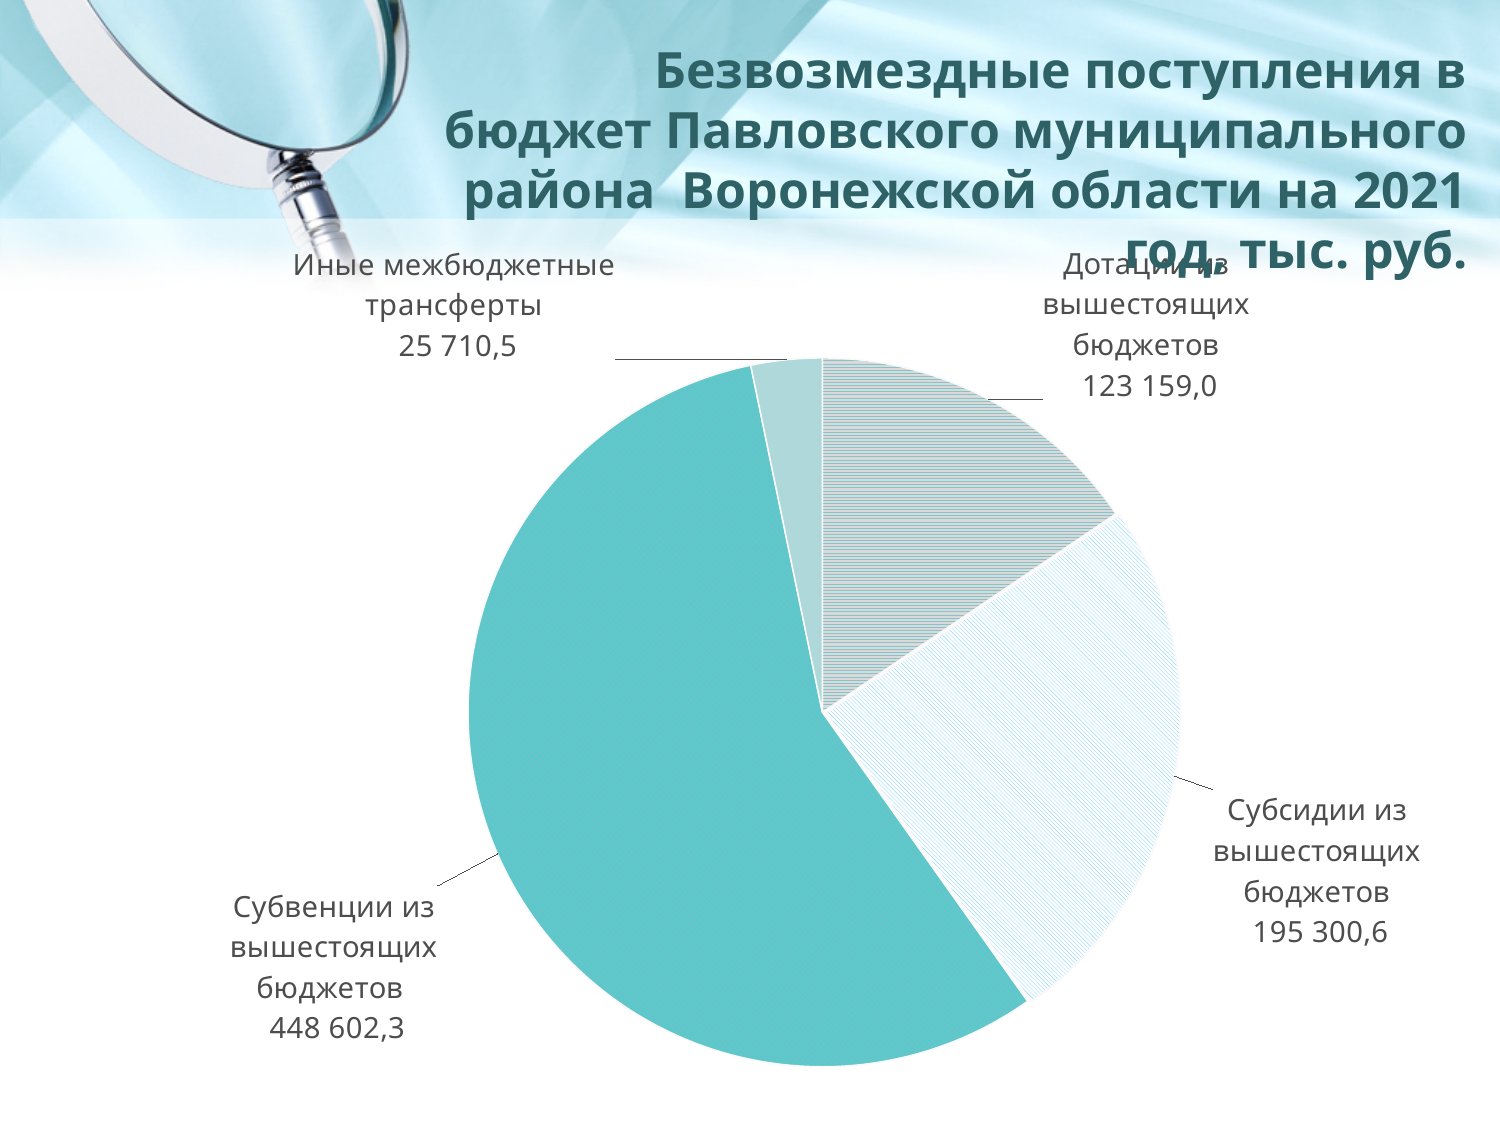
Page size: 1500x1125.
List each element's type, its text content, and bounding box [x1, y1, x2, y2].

chart [100, 204, 1436, 1107]
picture [0, 0, 1500, 1125]
text_box Безвозмездные поступления в бюджет Павловского муниципального района Воронежской области на 2021 год, тыс. руб. [419, 30, 1483, 286]
